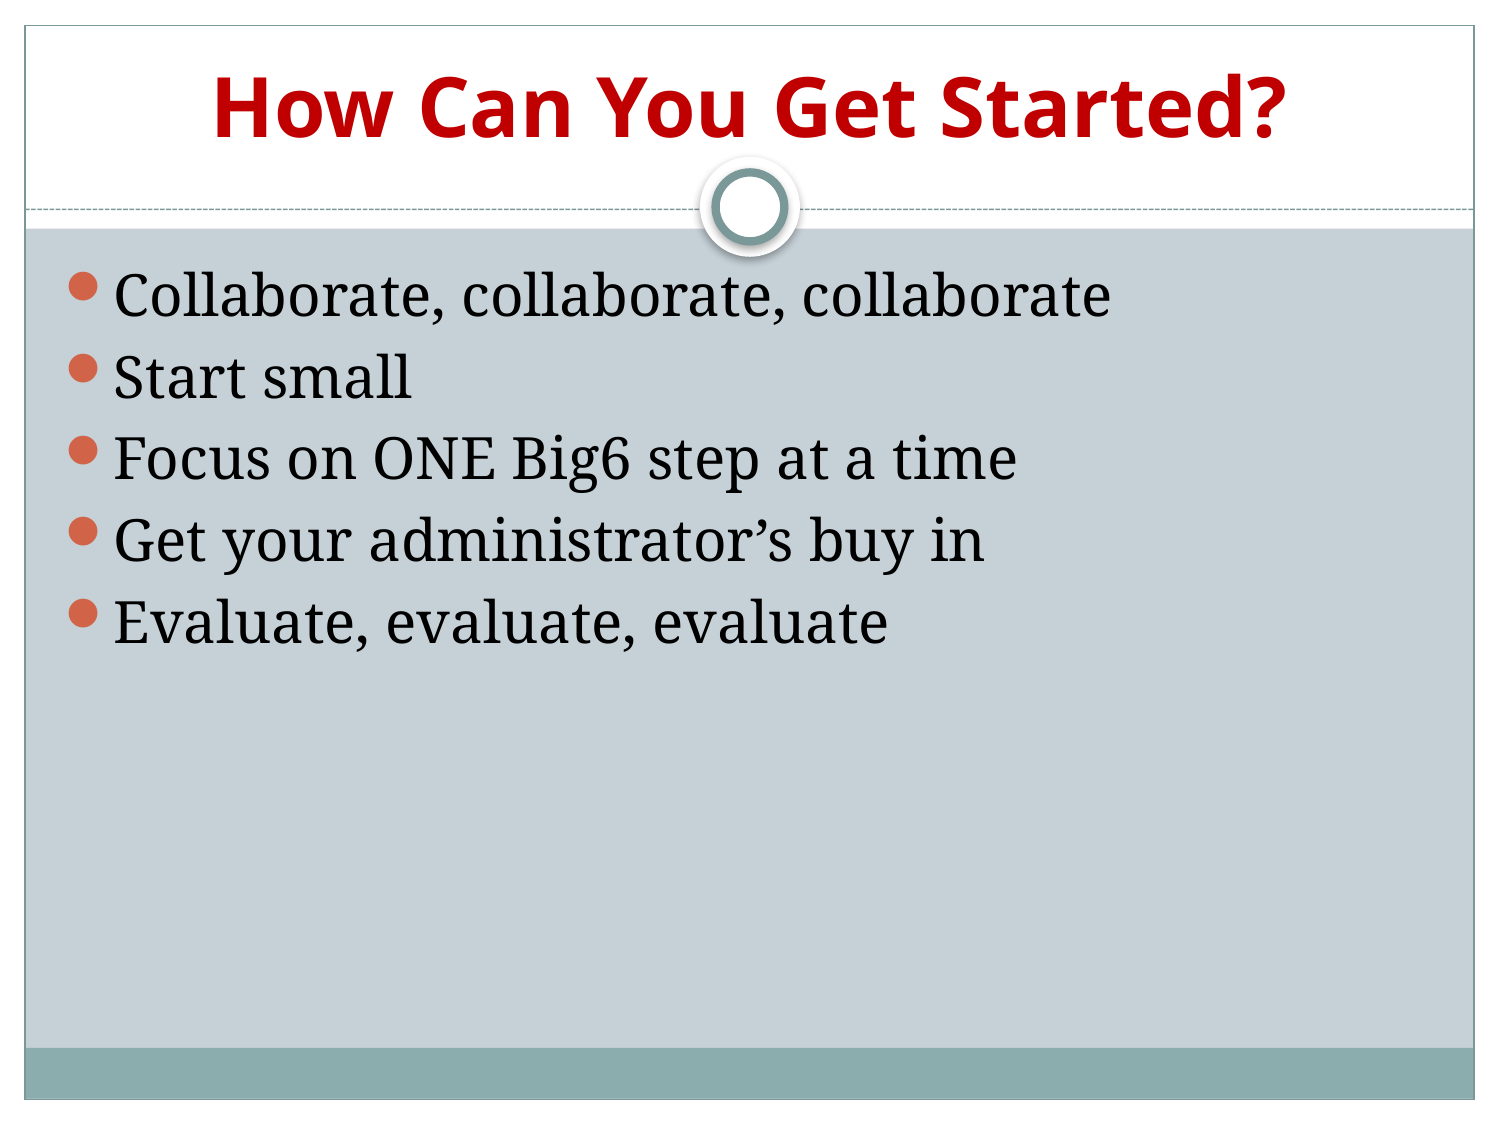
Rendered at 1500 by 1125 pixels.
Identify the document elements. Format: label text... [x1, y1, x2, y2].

list Collaborate, collaborate, collaborate Start small Focus on ONE Big6 step at a time Get your administrator’s buy in Evaluate, evaluate, evaluate [49, 250, 1445, 1001]
title How Can You Get Started? [49, 37, 1450, 163]
